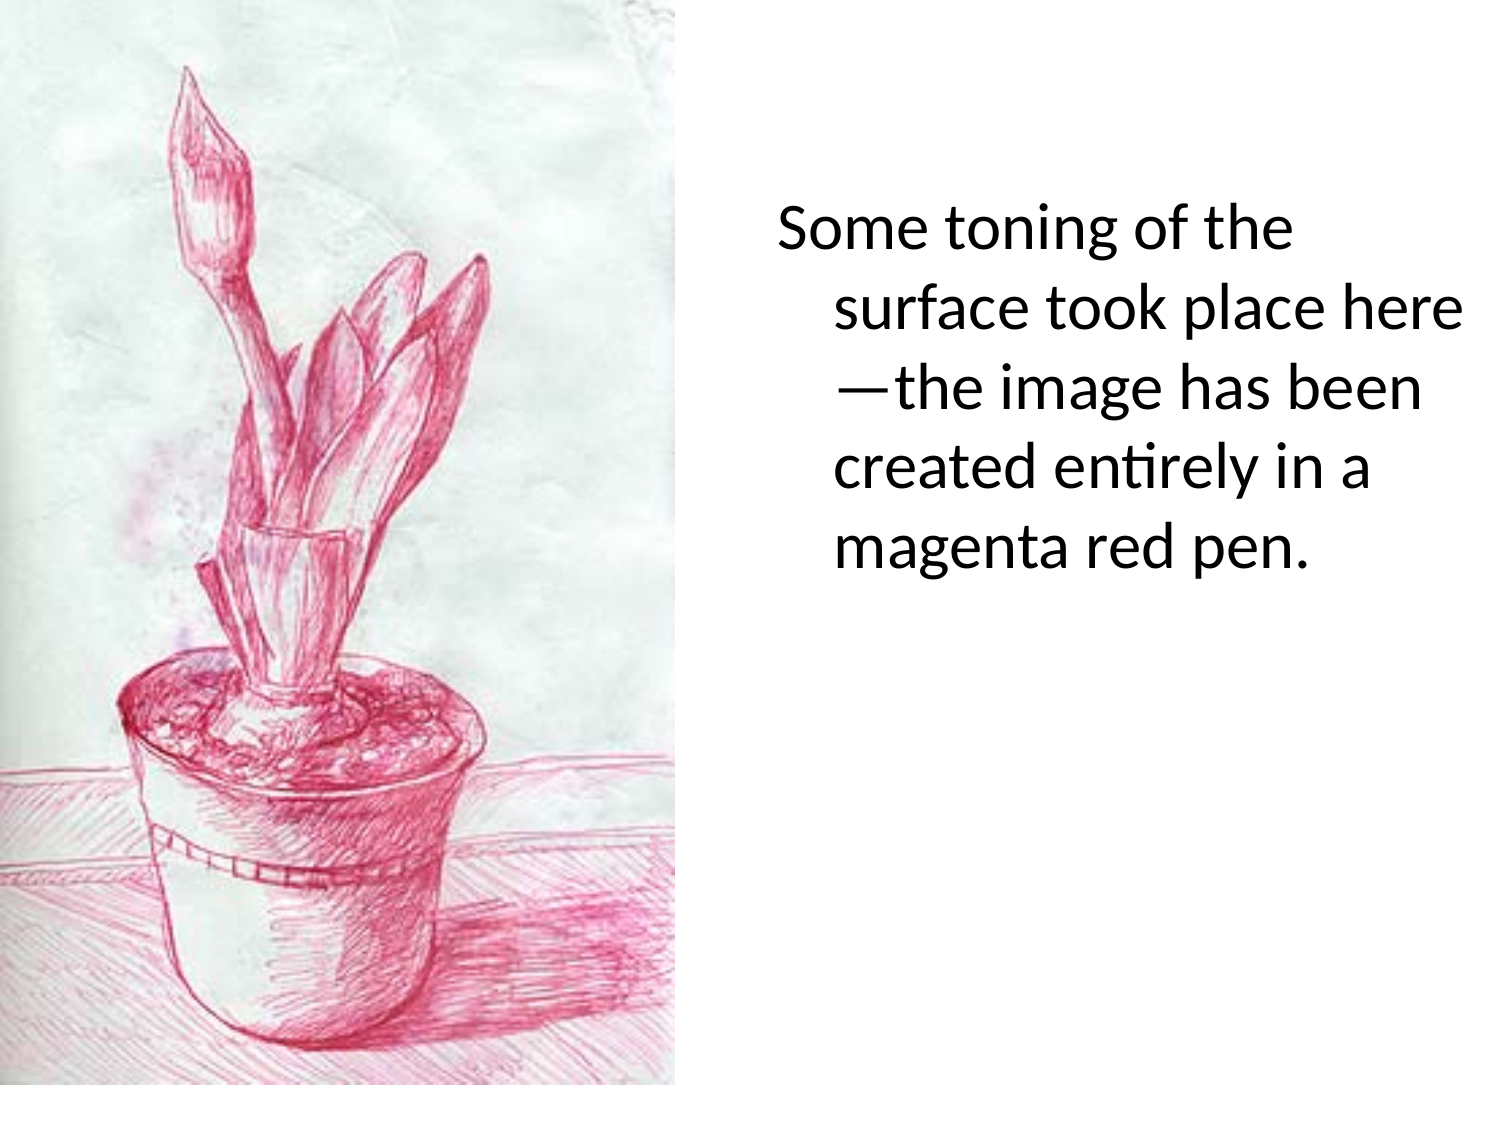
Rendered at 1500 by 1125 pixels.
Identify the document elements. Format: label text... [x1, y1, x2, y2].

list Some toning of the surface took place here—the image has been created entirely in a magenta red pen. [762, 174, 1500, 1005]
picture [0, 0, 676, 1085]
